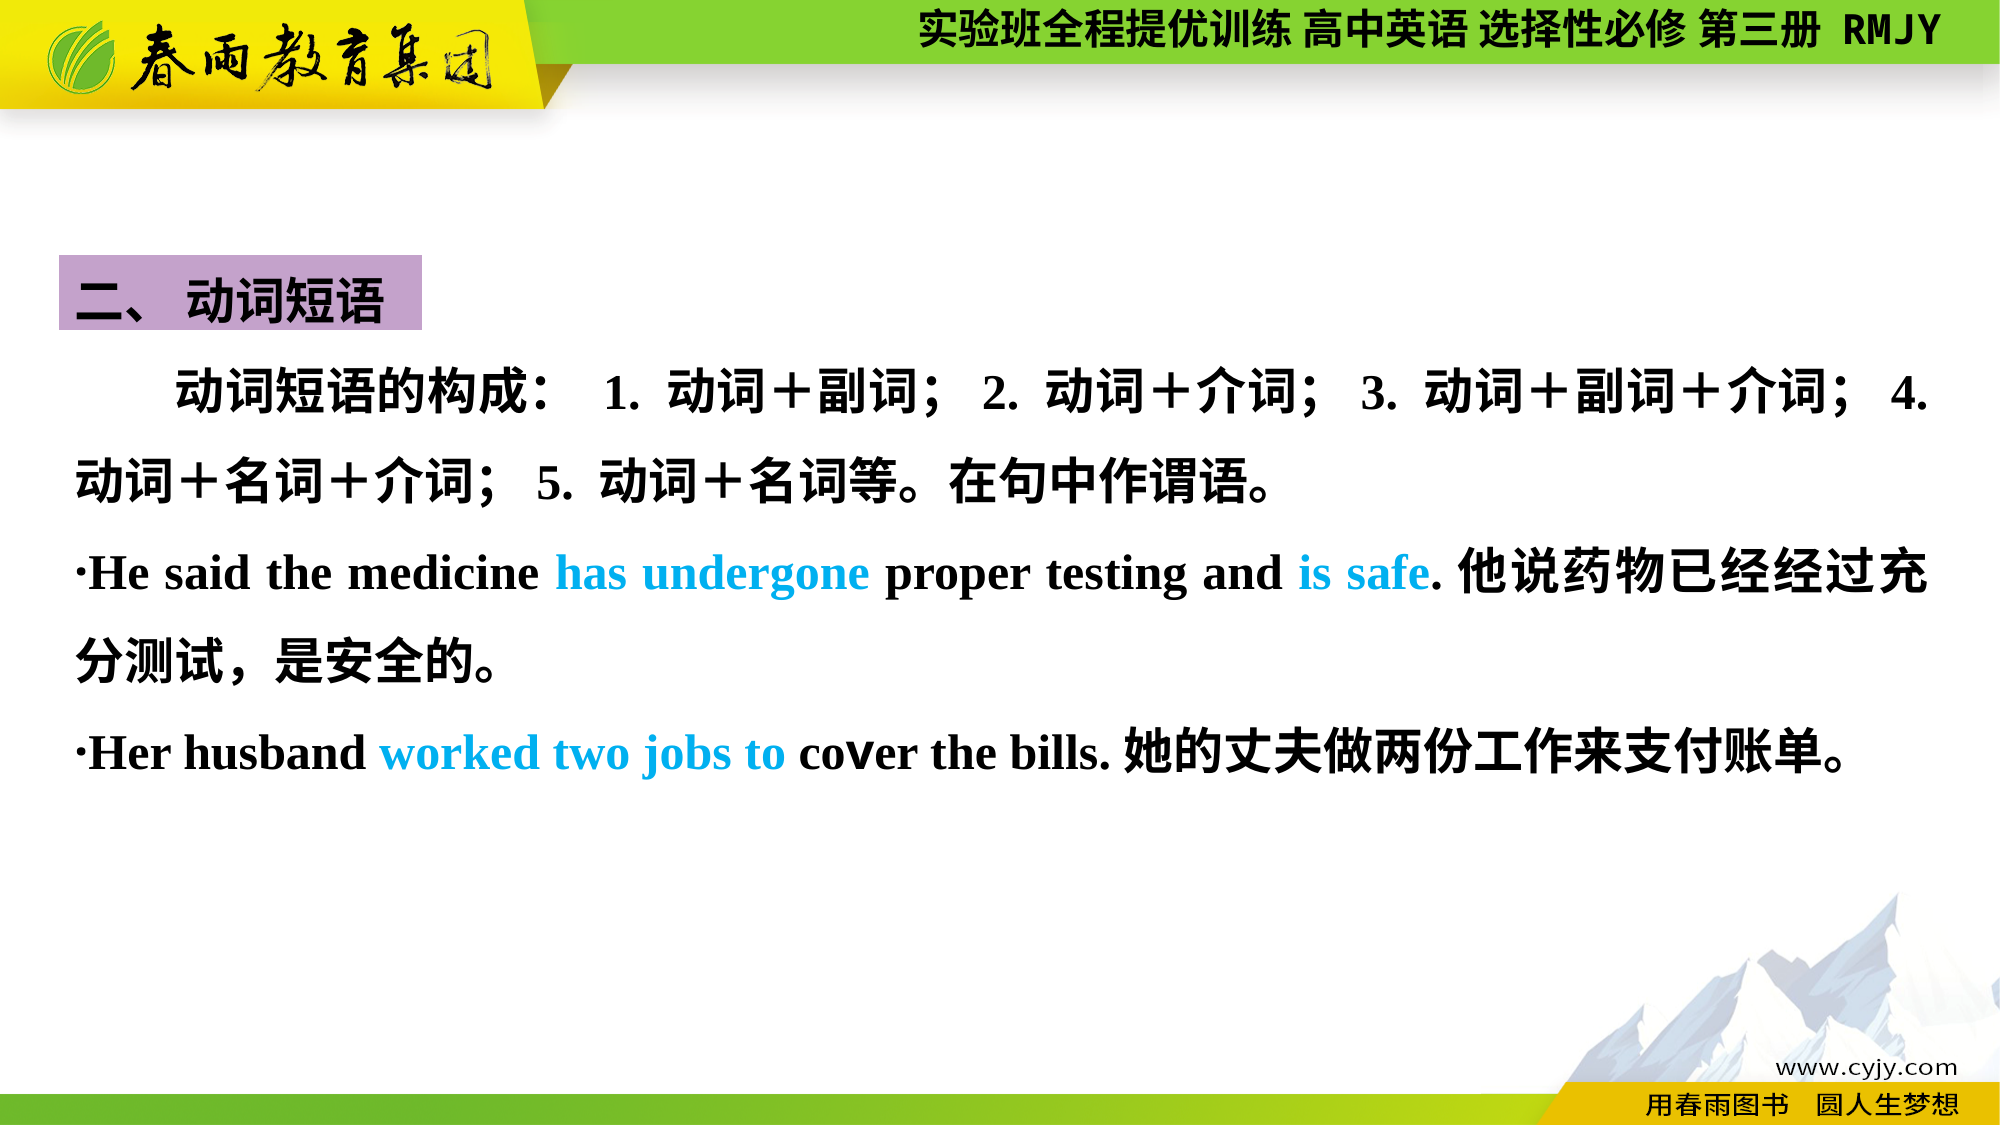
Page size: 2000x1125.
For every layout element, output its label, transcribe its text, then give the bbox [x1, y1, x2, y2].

list 二、 动词短语 动词短语的构成： 1. 动词＋副词；2. 动词＋介词；3. 动词＋副词＋介词；4. 动词＋名词＋介词；5. 动词＋名词等。在句中作谓语。 ·He said the medicine has undergone proper testing and is safe.他说药物已经经过充分测试，是安全的。 ·Her husband worked two jobs to cover the bills.她的丈夫做两份工作来支付账单。 [59, 231, 1944, 793]
picture [0, 0, 2000, 1125]
